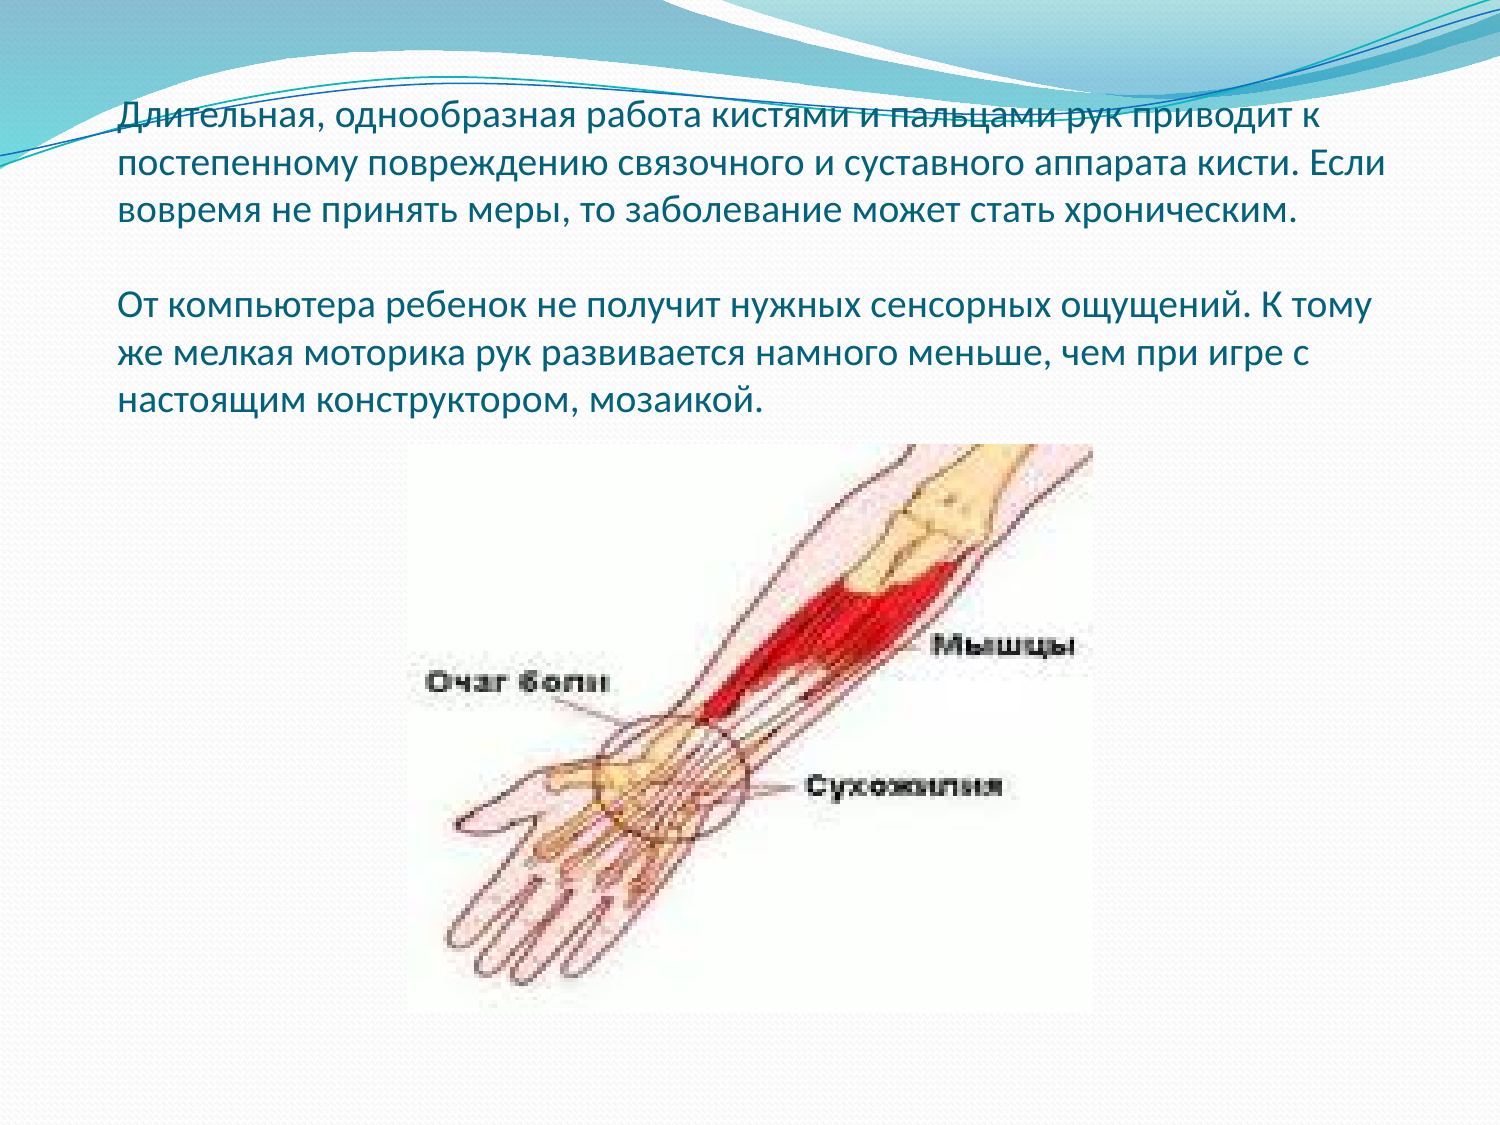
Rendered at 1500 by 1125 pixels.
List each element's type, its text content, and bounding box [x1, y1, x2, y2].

picture [407, 443, 1093, 1012]
title Длительная, однообразная работа кистями и пальцами рук приводит к постепенному повреждению связочного и суставного аппарата кисти. Если вовремя не принять меры, то заболевание может стать хроническим. От компьютера ребенок не получит нужных сенсорных ощущений. К тому же мелкая моторика рук развивается намного меньше, чем при игре с настоящим конструктором, мозаикой. [116, 47, 1396, 422]
